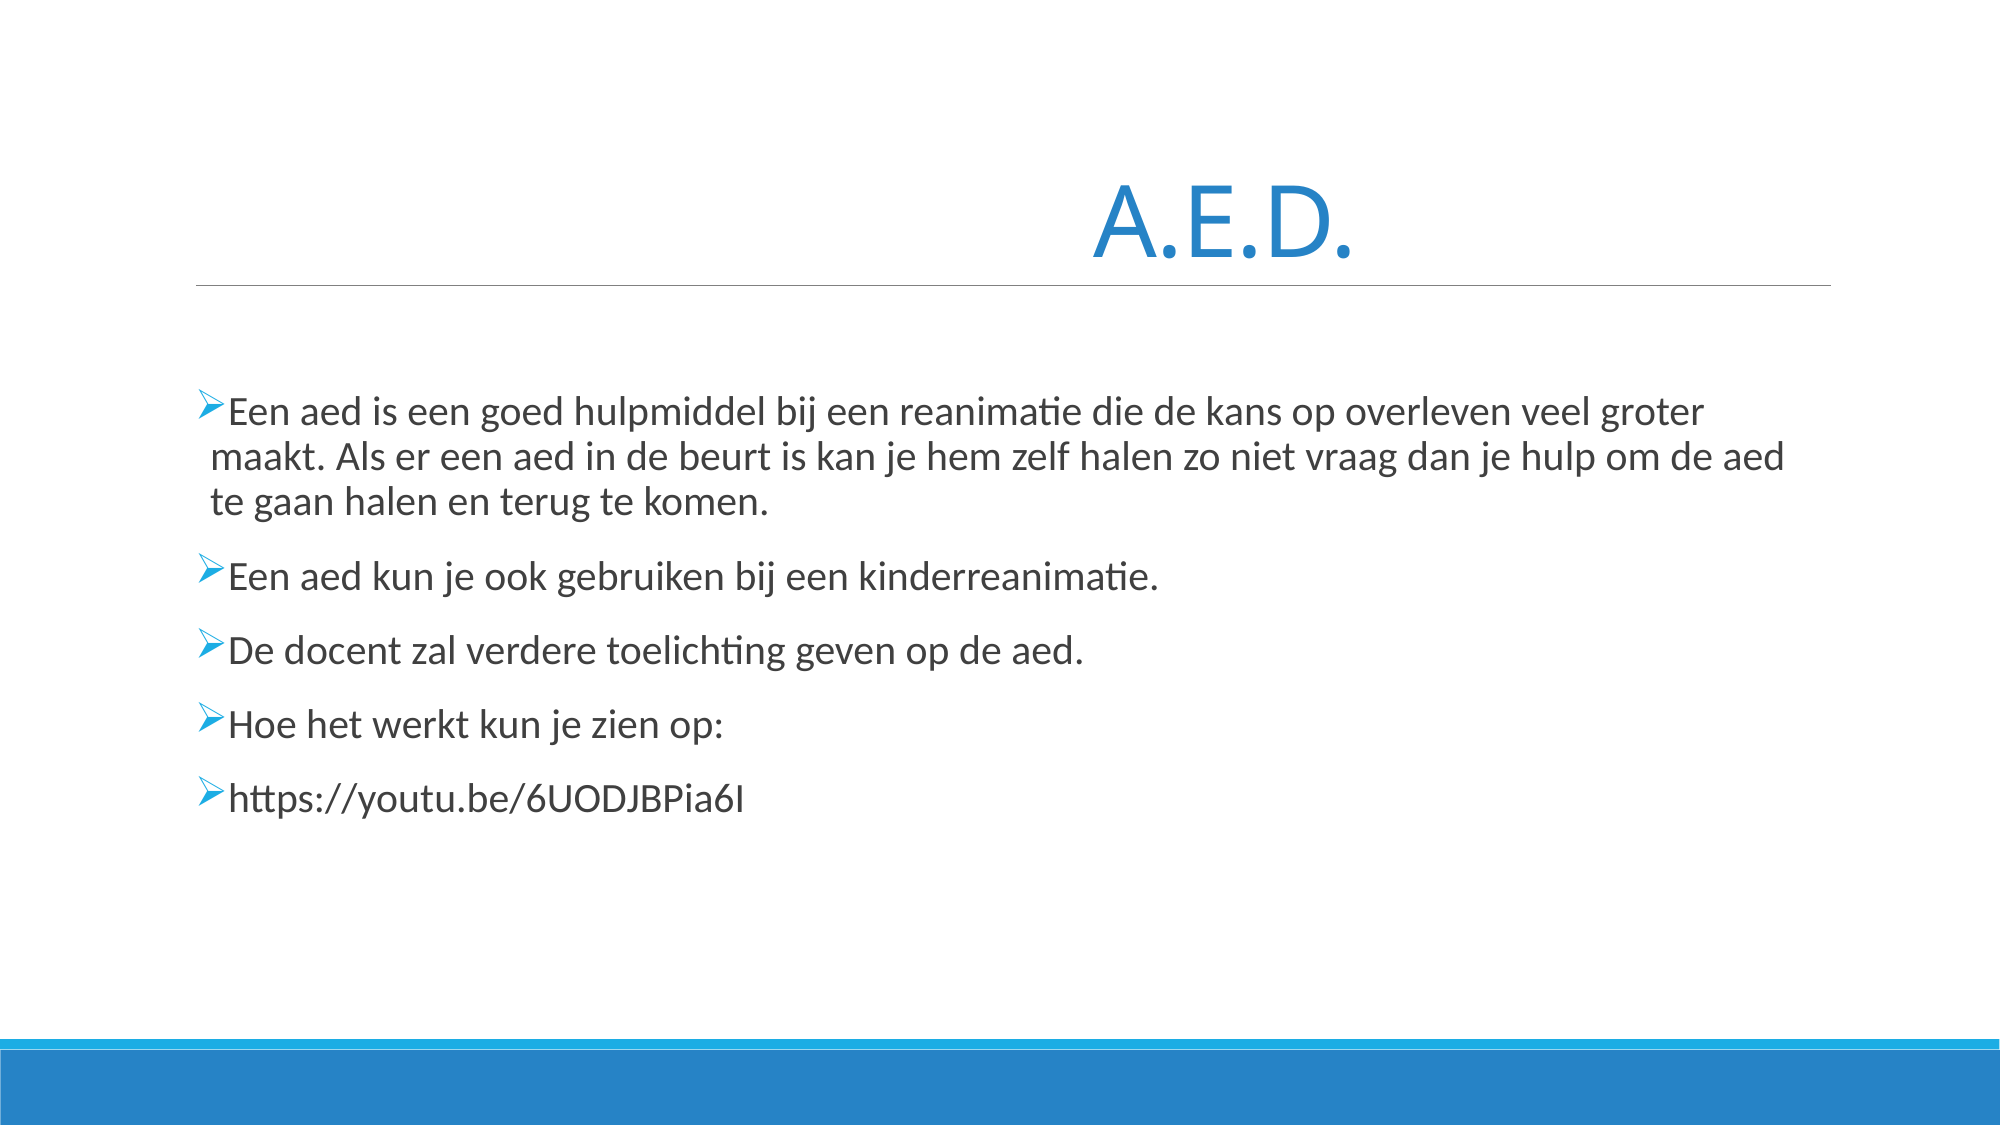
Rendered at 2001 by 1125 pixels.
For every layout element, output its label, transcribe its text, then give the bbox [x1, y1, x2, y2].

title A.E.D. [180, 47, 1830, 285]
list Een aed is een goed hulpmiddel bij een reanimatie die de kans op overleven veel groter maakt. Als er een aed in de beurt is kan je hem zelf halen zo niet vraag dan je hulp om de aed te gaan halen en terug te komen. Een aed kun je ook gebruiken bij een kinderreanimatie. De docent zal verdere toelichting geven op de aed. Hoe het werkt kun je zien op: https://youtu.be/6UODJBPia6I [180, 302, 1830, 963]
